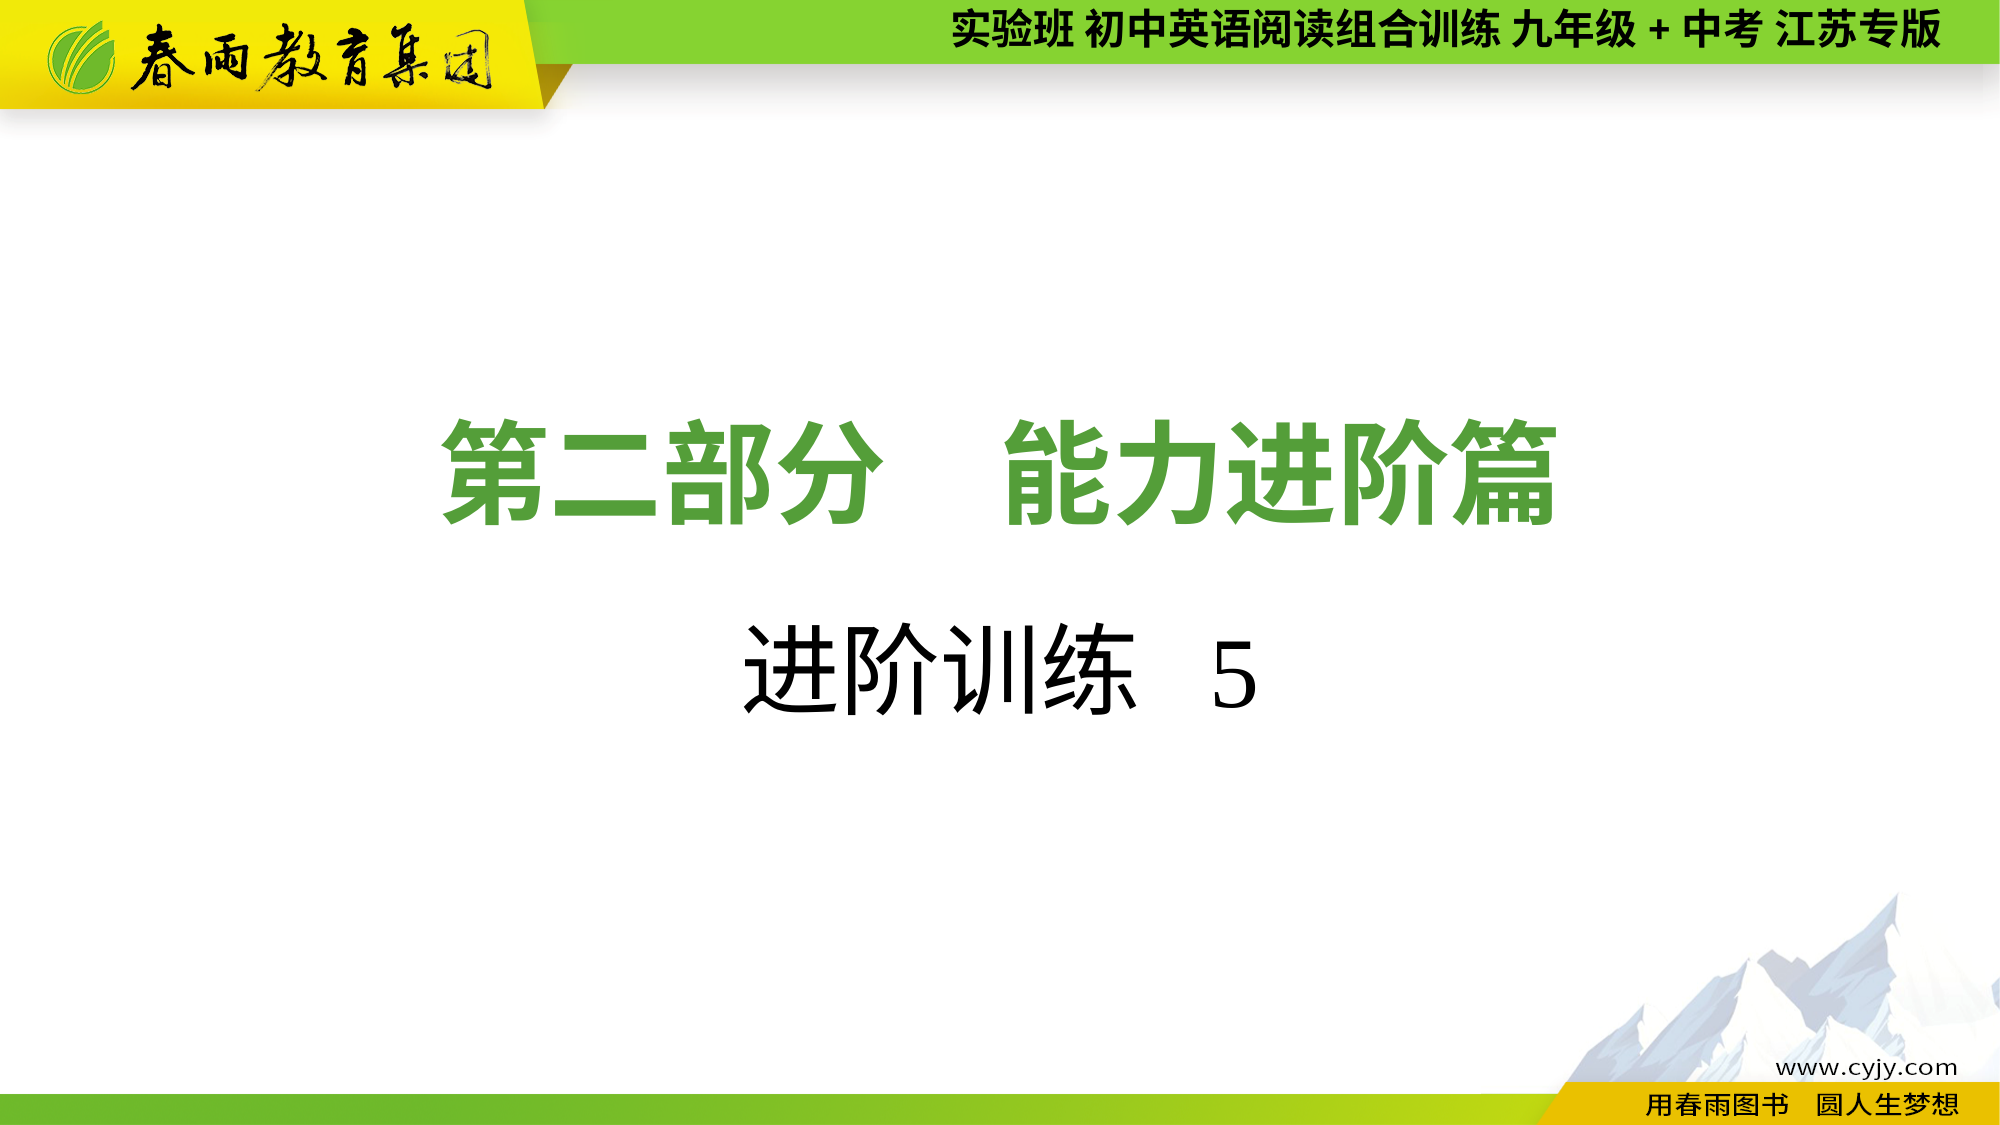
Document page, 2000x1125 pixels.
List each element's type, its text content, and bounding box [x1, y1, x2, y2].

picture [0, 0, 2000, 1125]
text_box 进阶训练 5 [54, 540, 1946, 736]
text_box 第二部分 能力进阶篇 [54, 327, 1946, 540]
